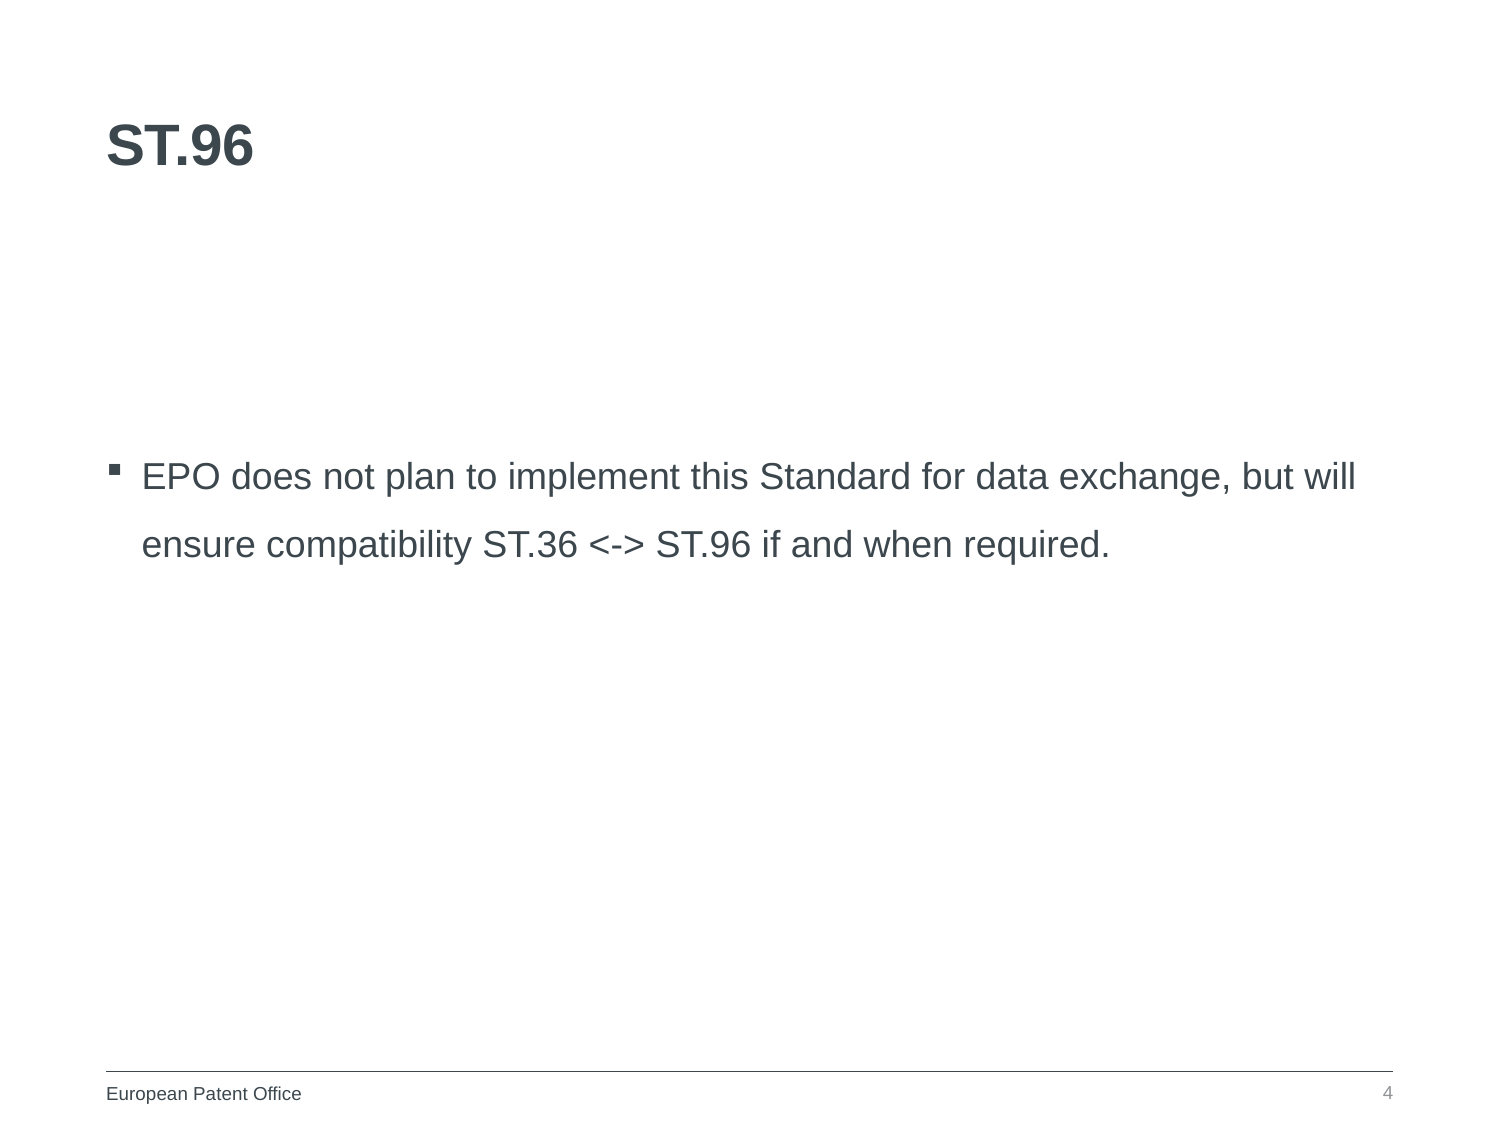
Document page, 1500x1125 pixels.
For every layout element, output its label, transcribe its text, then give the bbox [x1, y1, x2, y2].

list EPO does not plan to implement this Standard for data exchange, but will ensure compatibility ST.36 <-> ST.96 if and when required. [106, 212, 1394, 994]
slide_number 4 [1098, 1080, 1394, 1116]
list ST.96 [106, 88, 1394, 178]
